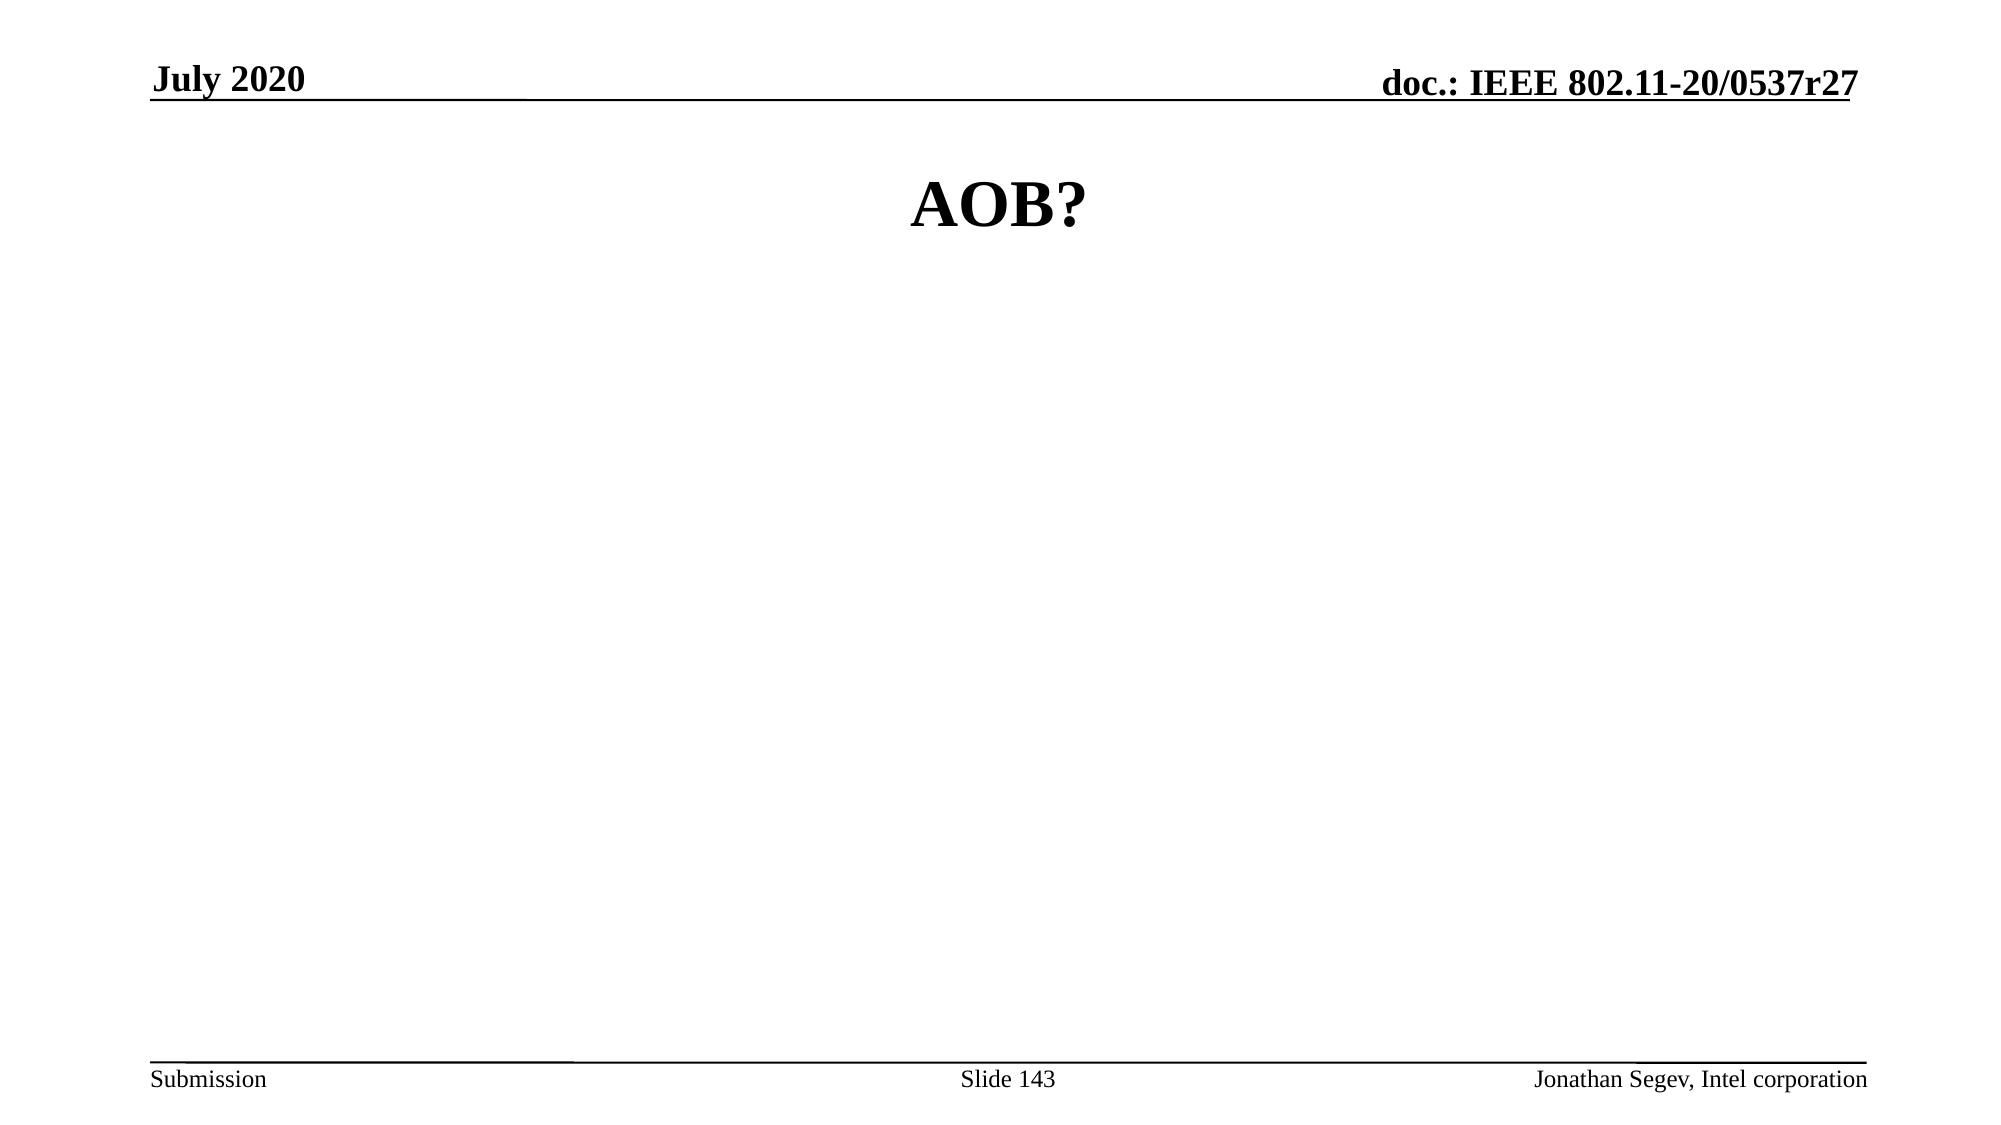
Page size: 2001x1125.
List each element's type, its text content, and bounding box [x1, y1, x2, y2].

footer Jonathan Segev, Intel corporation [1171, 1061, 1869, 1093]
slide_number Slide 143 [950, 1061, 1067, 1123]
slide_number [152, 54, 563, 100]
title AOB? [149, 112, 1850, 288]
